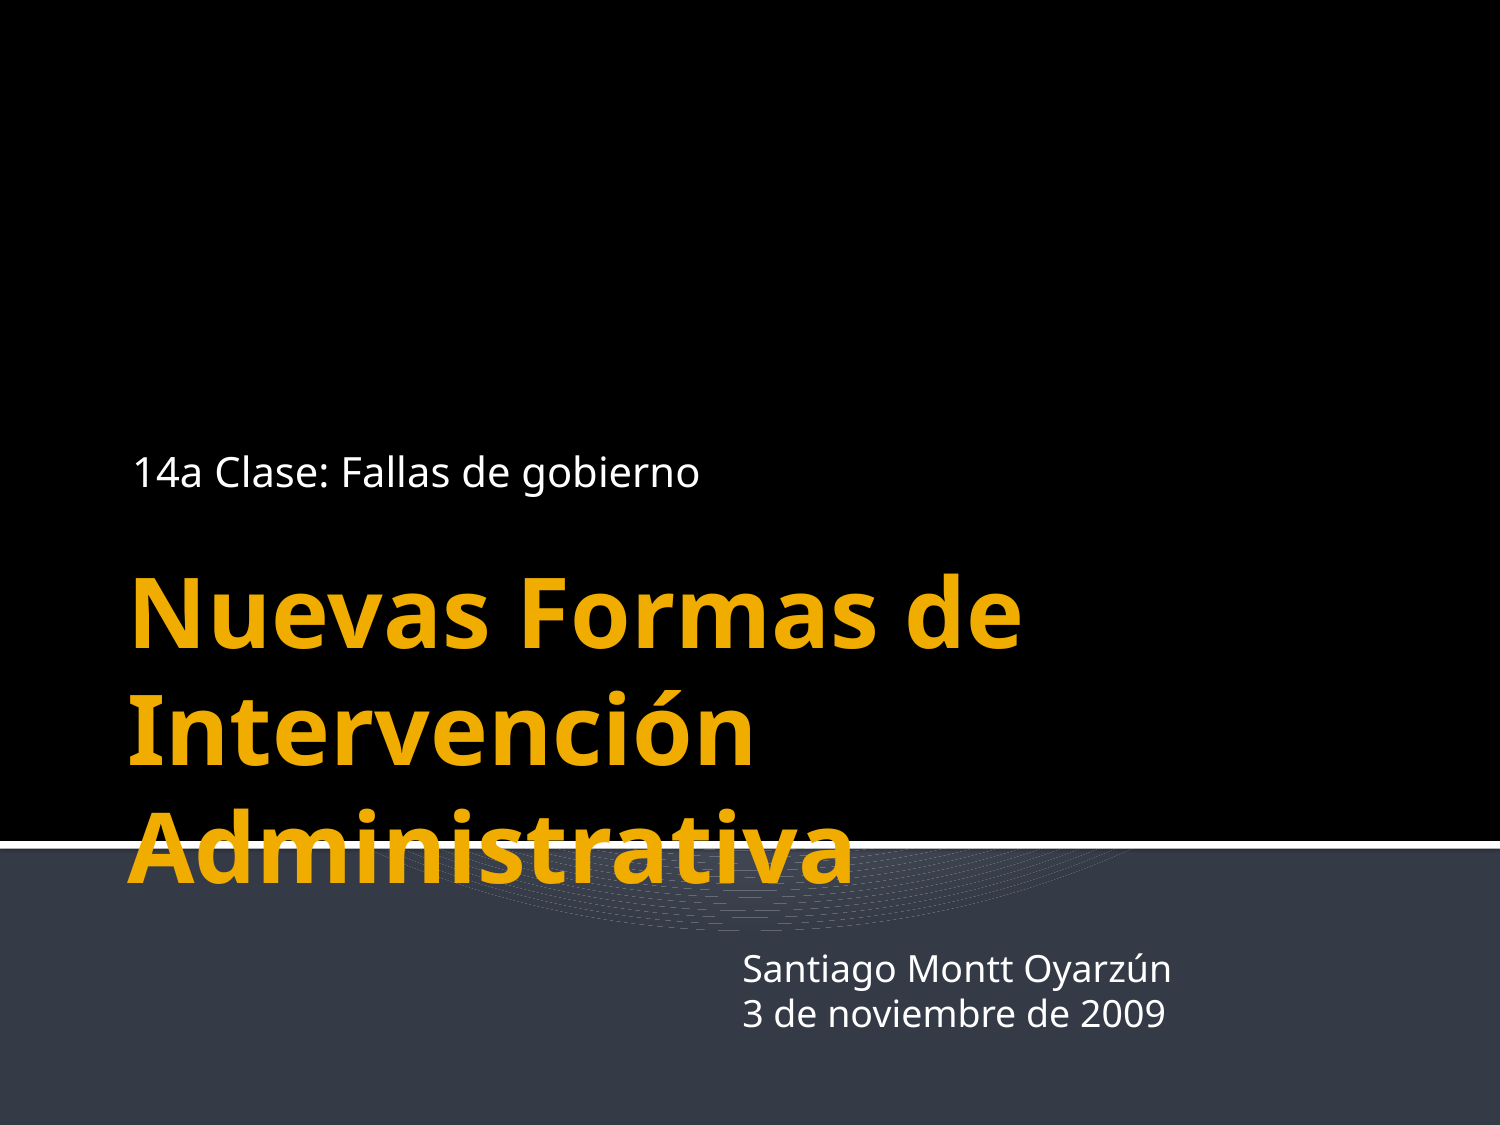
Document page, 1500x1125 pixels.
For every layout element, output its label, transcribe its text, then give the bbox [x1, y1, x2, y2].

subtitle 14a Clase: Fallas de gobierno [112, 299, 1438, 546]
title Nuevas Formas de Intervención Administrativa [112, 550, 1438, 825]
text_box Santiago Montt Oyarzún 3 de noviembre de 2009 [727, 937, 1188, 1043]
